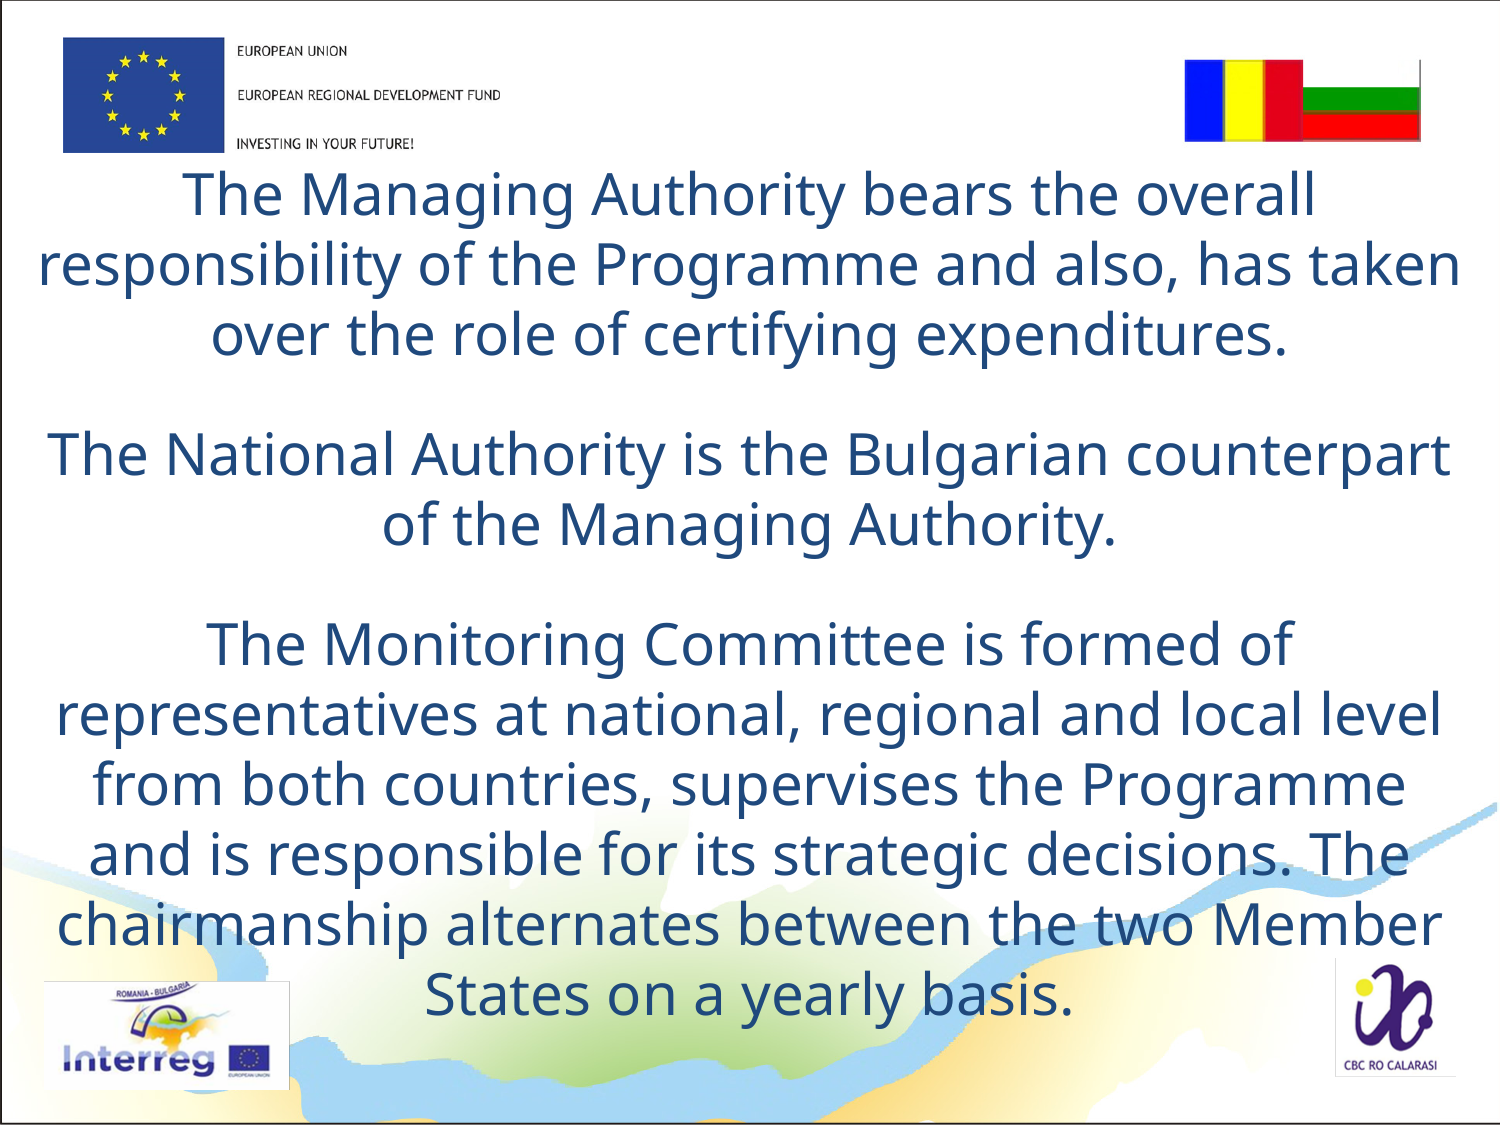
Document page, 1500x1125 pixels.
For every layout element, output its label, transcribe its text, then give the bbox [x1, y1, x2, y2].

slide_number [75, 1098, 425, 1103]
picture [0, 0, 1500, 1125]
list The Managing Authority bears the overall responsibility of the Programme and also, has taken over the role of certifying expenditures. The National Authority is the Bulgarian counterpart of the Managing Authority. The Monitoring Committee is formed of representatives at national, regional and local level from both countries, supervises the Programme and is responsible for its strategic decisions. The chairmanship alternates between the two Member States on a yearly basis. [18, 149, 1482, 893]
